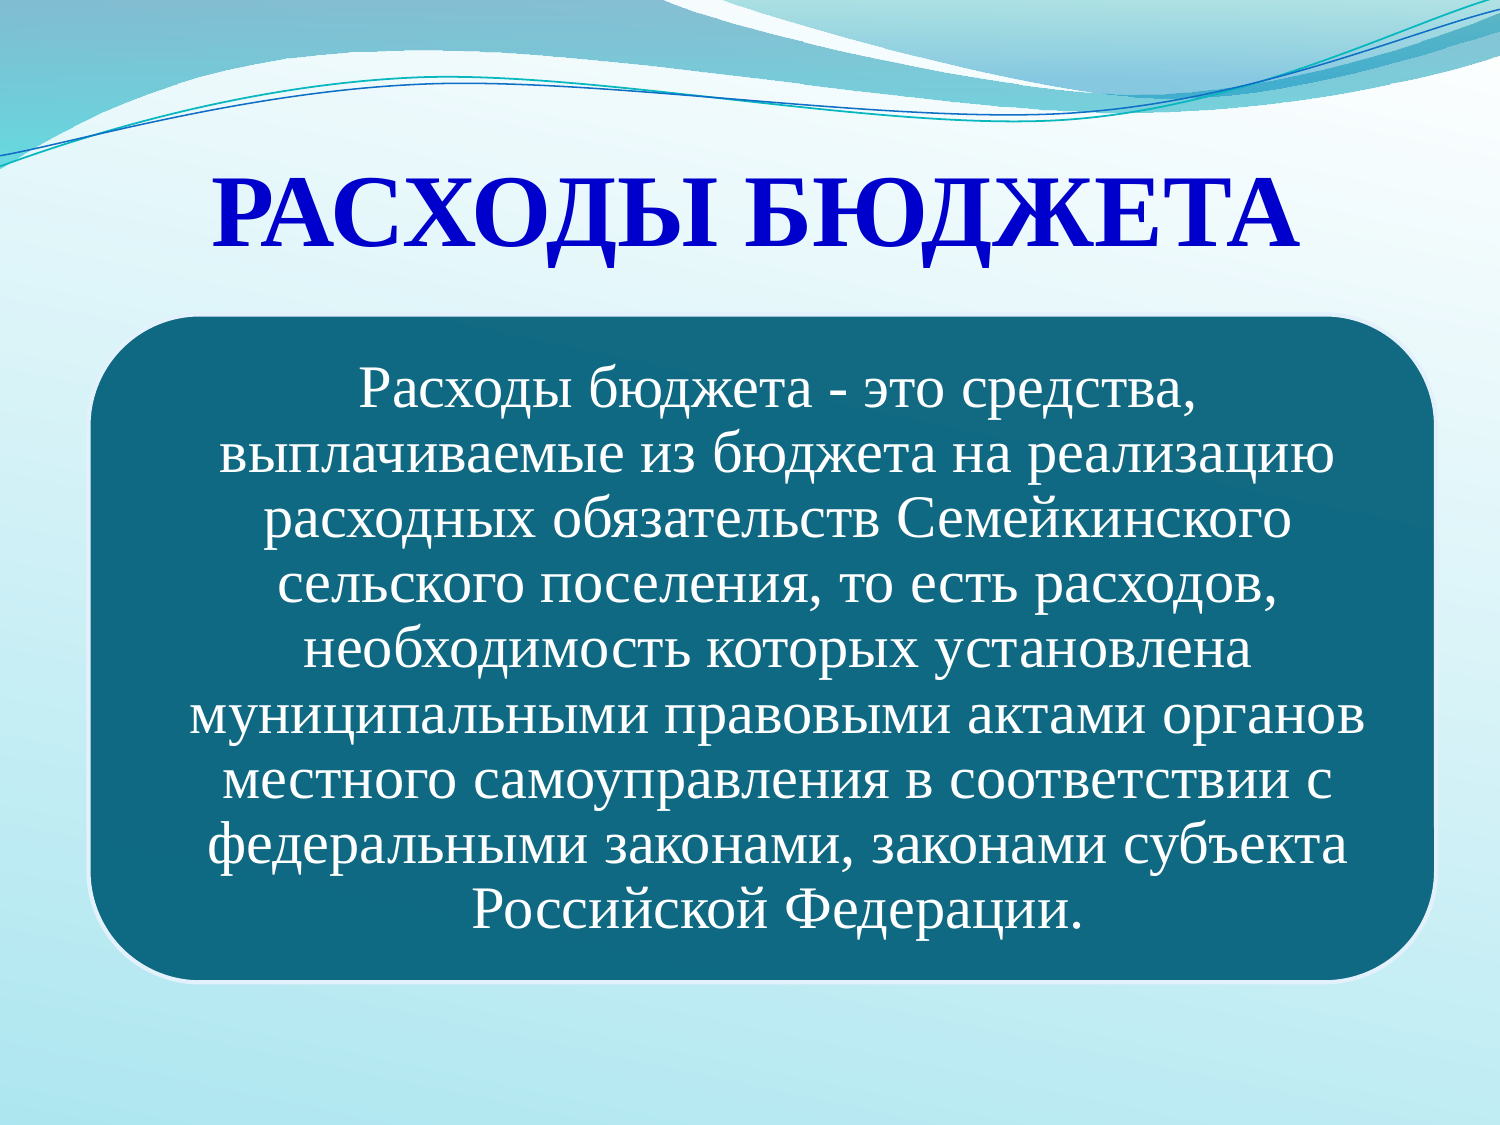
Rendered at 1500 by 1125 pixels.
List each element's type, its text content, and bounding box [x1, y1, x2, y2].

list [88, 314, 1437, 988]
title РАСХОДЫ БЮДЖЕТА [206, 101, 1307, 268]
